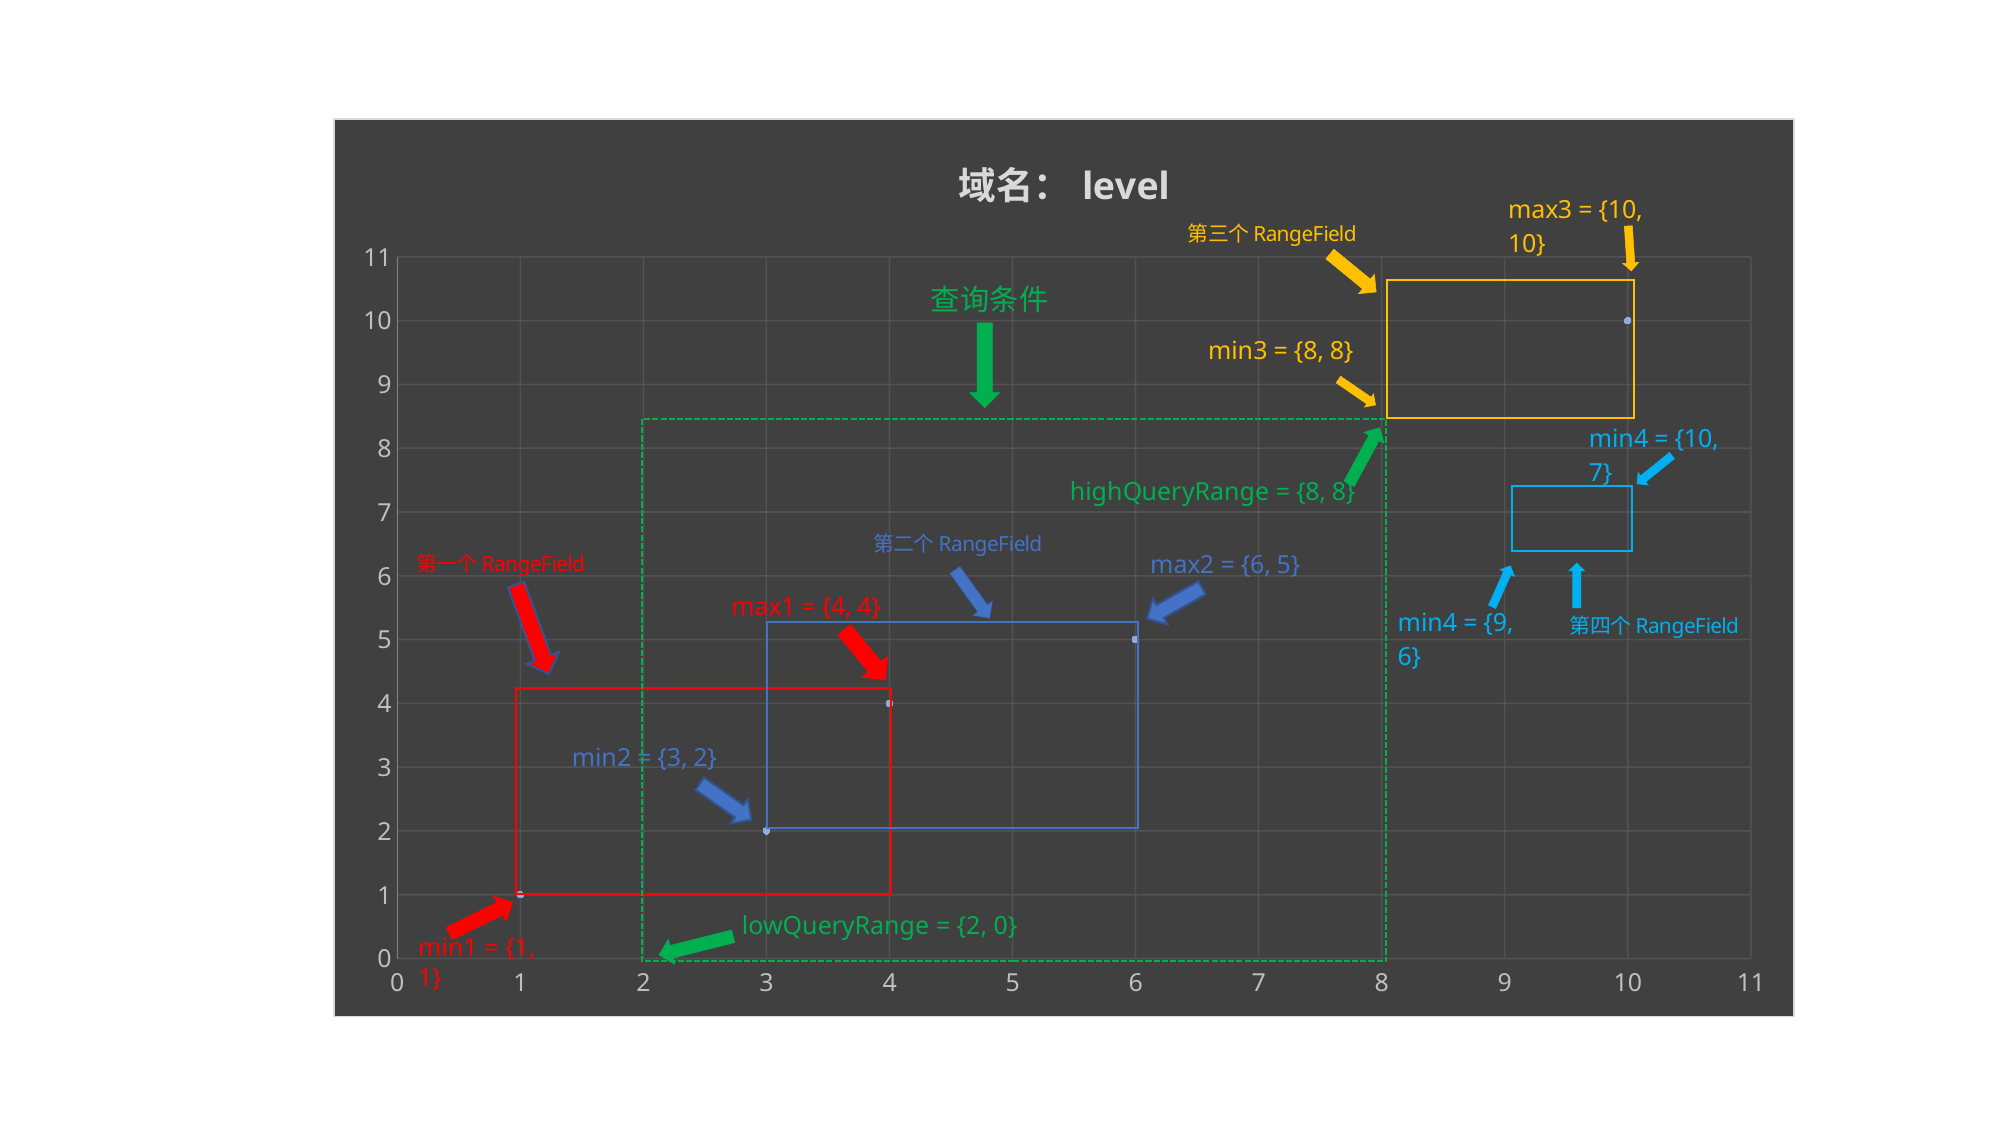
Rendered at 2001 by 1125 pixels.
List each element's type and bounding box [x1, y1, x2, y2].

chart [333, 118, 1795, 1018]
